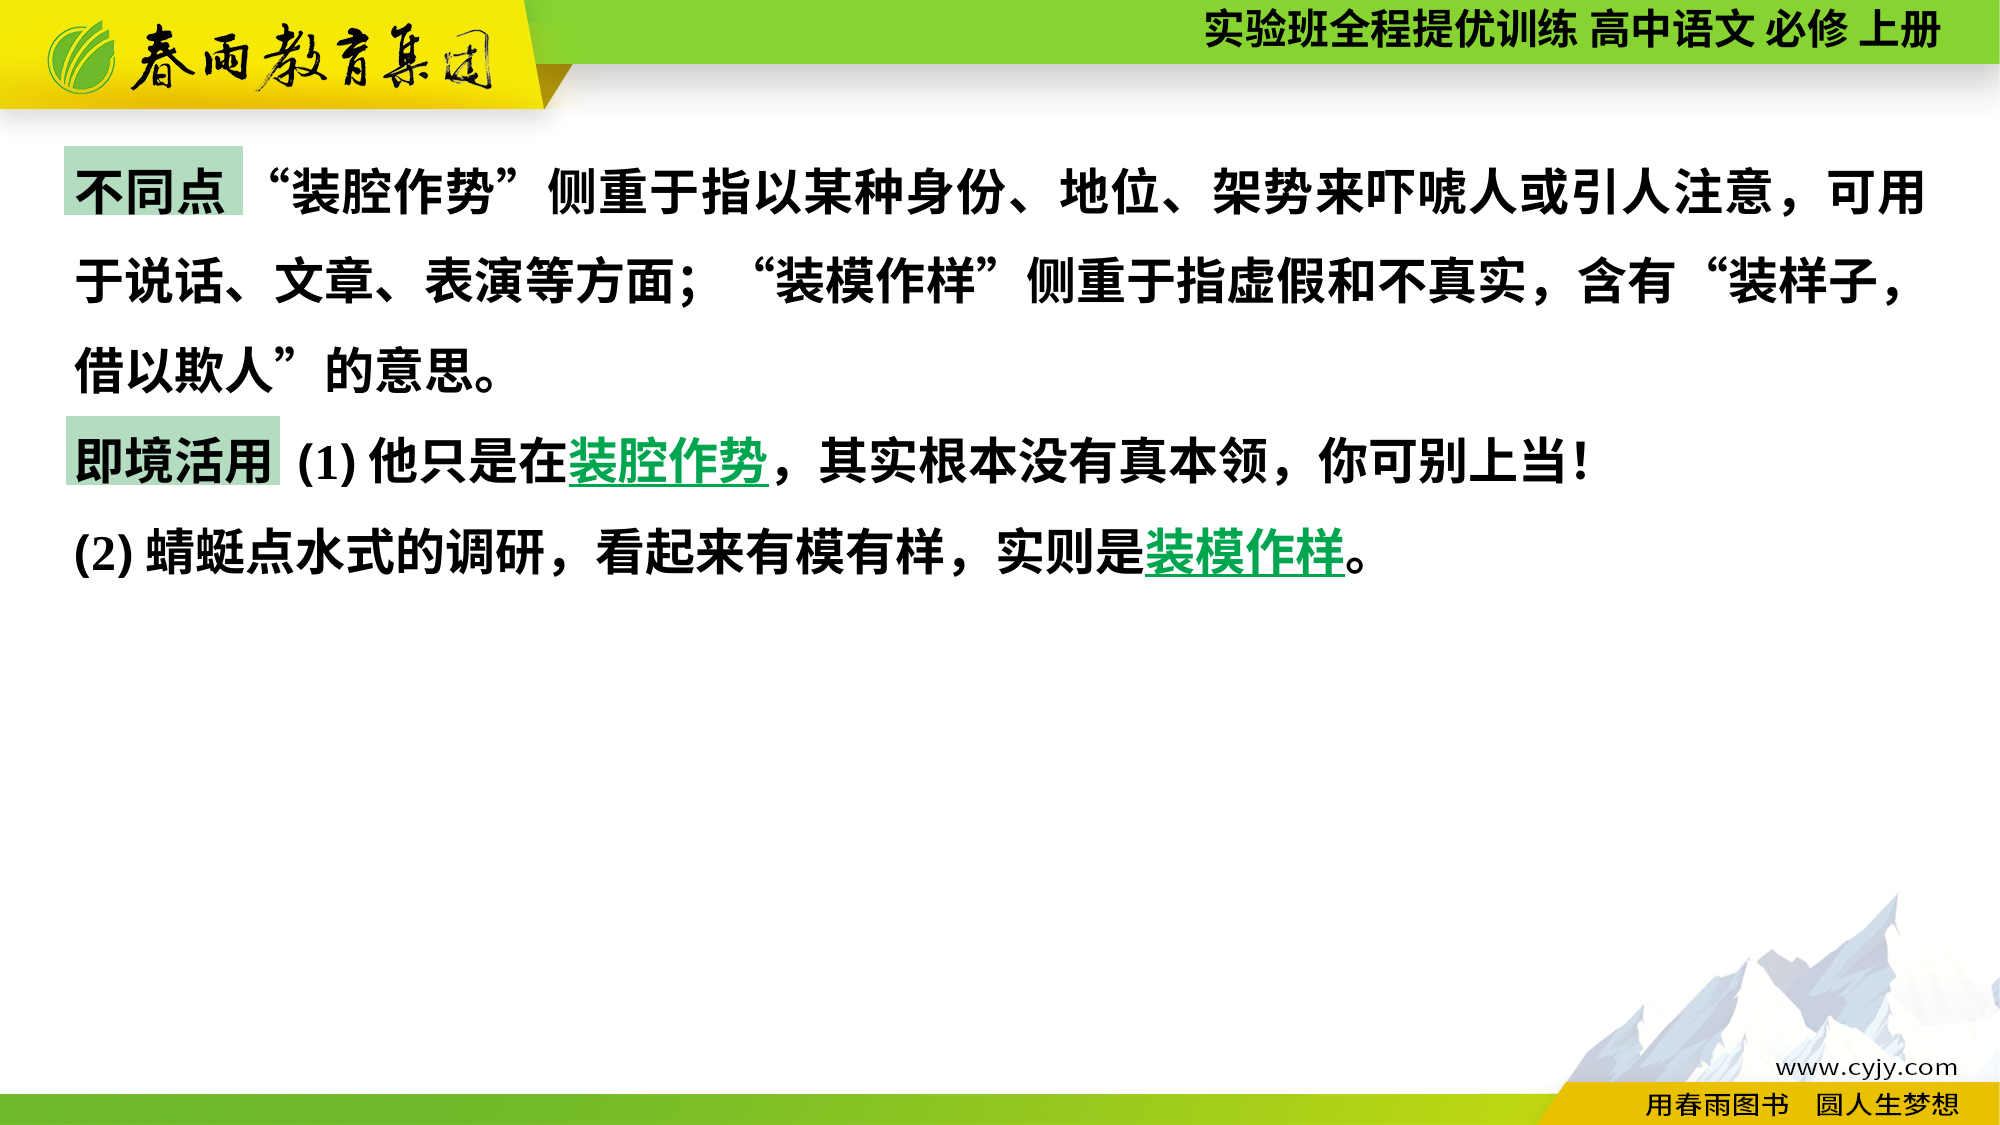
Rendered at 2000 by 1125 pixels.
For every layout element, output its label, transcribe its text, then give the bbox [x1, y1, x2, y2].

list 不同点 “装腔作势”侧重于指以某种身份、地位、架势来吓唬人或引人注意，可用于说话、文章、表演等方面；“装模作样”侧重于指虚假和不真实，含有“装样子，借以欺人”的意思。 即境活用 (1)他只是在装腔作势，其实根本没有真本领，你可别上当！ (2)蜻蜓点水式的调研，看起来有模有样，实则是装模作样。 [59, 122, 1944, 581]
picture [0, 0, 2000, 1125]
